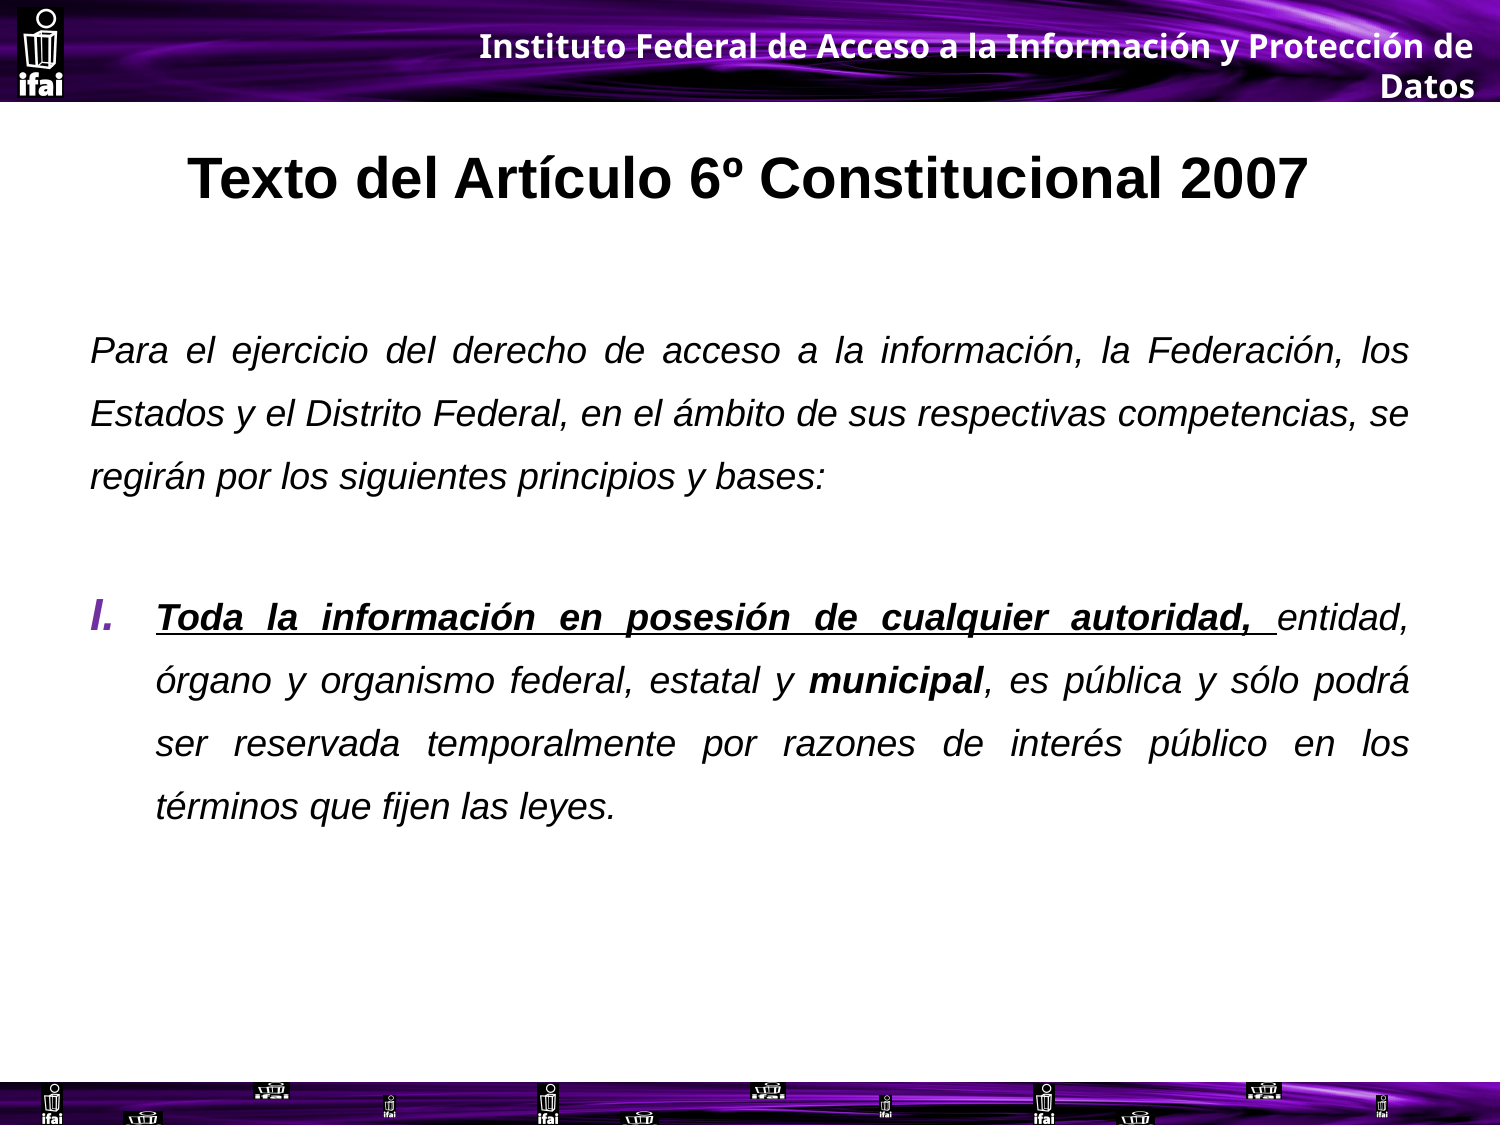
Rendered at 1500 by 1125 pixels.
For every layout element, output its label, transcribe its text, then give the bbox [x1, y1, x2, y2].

title Texto del Artículo 6º Constitucional 2007 [74, 123, 1425, 227]
list Para el ejercicio del derecho de acceso a la información, la Federación, los Estados y el Distrito Federal, en el ámbito de sus respectivas competencias, se regirán por los siguientes principios y bases: Toda la información en posesión de cualquier autoridad, entidad, órgano y organismo federal, estatal y municipal, es pública y sólo podrá ser reservada temporalmente por razones de interés público en los términos que fijen las leyes. [74, 300, 1426, 946]
picture [0, 0, 1500, 102]
picture [0, 1082, 1500, 1125]
